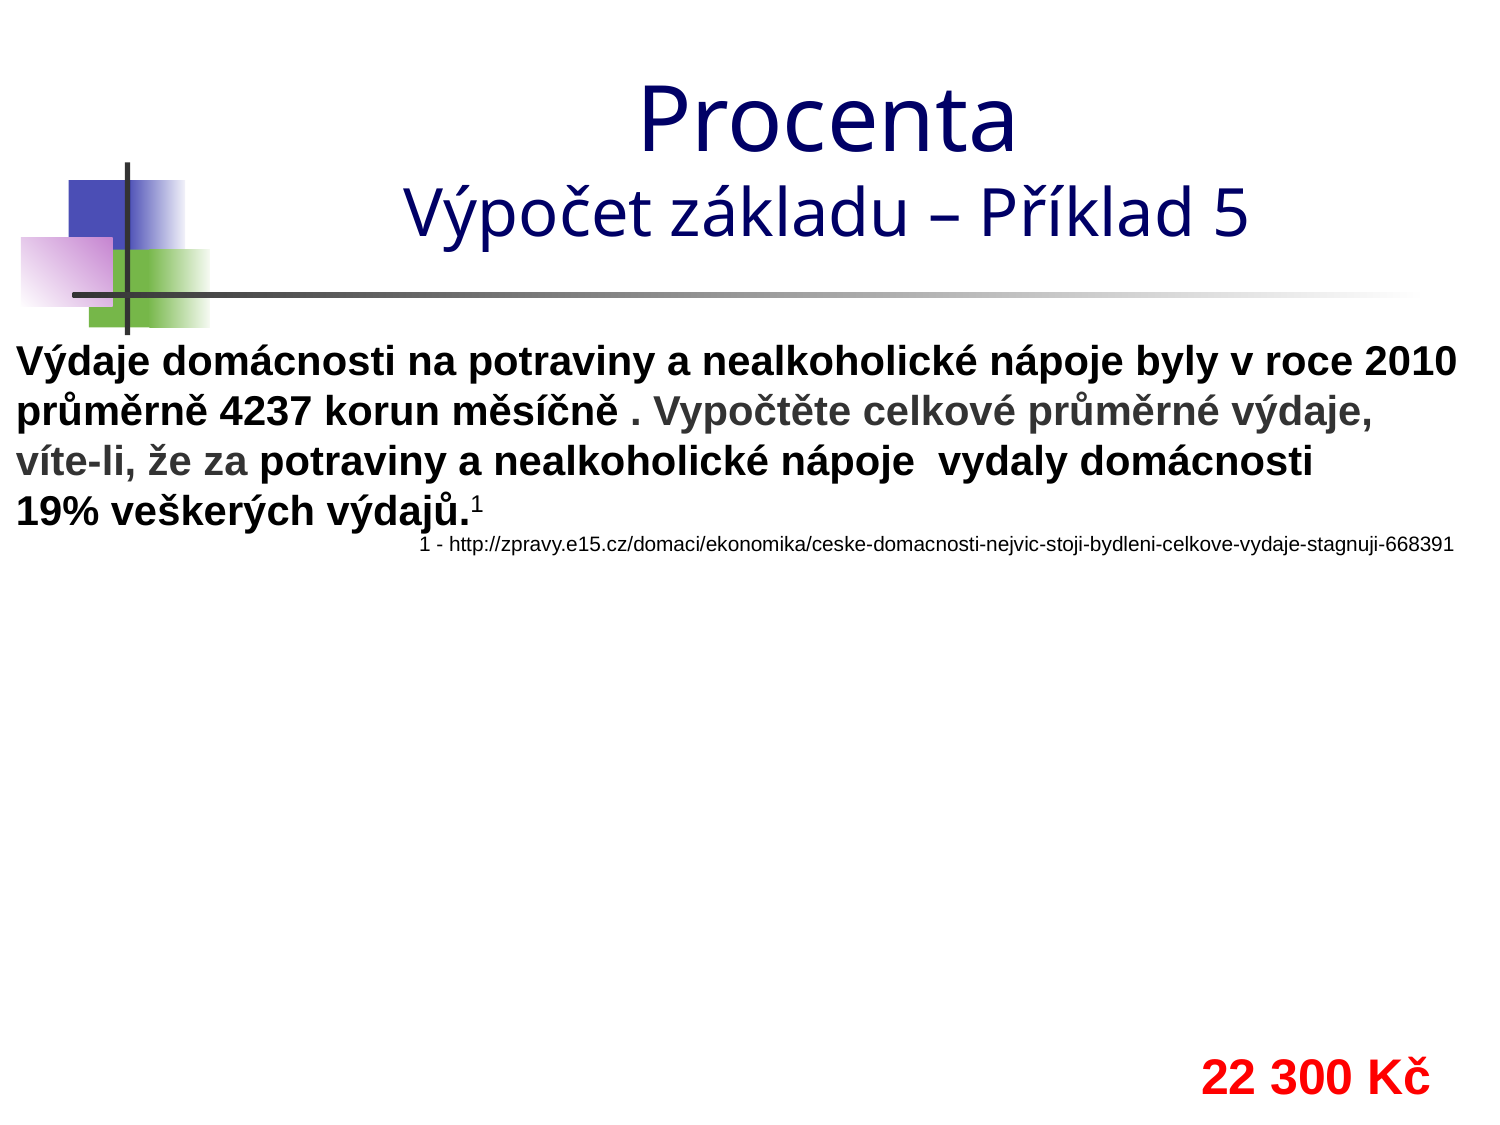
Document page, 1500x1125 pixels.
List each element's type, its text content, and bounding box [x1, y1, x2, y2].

text_box 1 - http://zpravy.e15.cz/domaci/ekonomika/ceske-domacnosti-nejvic-stoji-bydleni-celkove-vydaje-stagnuji-668391 [404, 523, 1500, 563]
title Procenta Výpočet základu – Příklad 5 [188, 34, 1468, 276]
text_box Výdaje domácnosti na potraviny a nealkoholické nápoje byly v roce 2010 průměrně 4237 korun měsíčně . Vypočtěte celkové průměrné výdaje, víte-li, že za potraviny a nealkoholické nápoje vydaly domácnosti 19% veškerých výdajů.1 [1, 326, 1500, 542]
text_box 22 300 Kč [1186, 1037, 1471, 1113]
